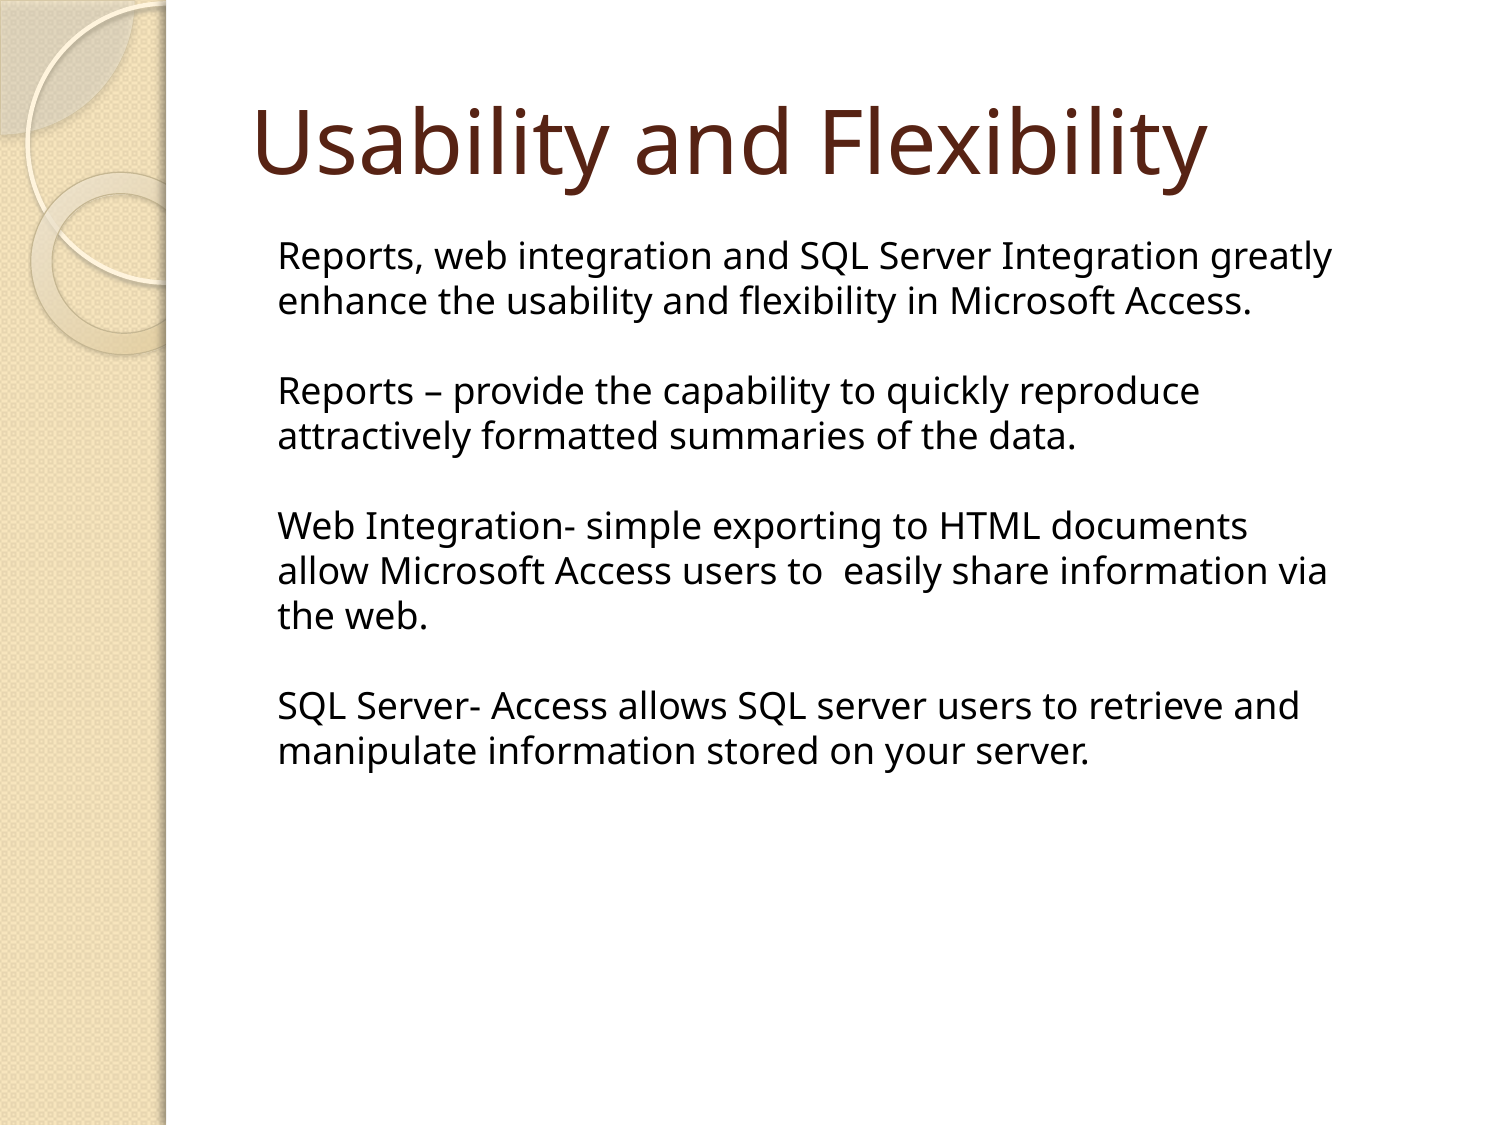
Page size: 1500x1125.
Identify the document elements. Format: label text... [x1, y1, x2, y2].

text_box Reports, web integration and SQL Server Integration greatly enhance the usability and flexibility in Microsoft Access. Reports – provide the capability to quickly reproduce attractively formatted summaries of the data. Web Integration- simple exporting to HTML documents allow Microsoft Access users to easily share information via the web. SQL Server- Access allows SQL server users to retrieve and manipulate information stored on your server. [262, 224, 1350, 780]
title Usability and Flexibility [235, 45, 1466, 233]
